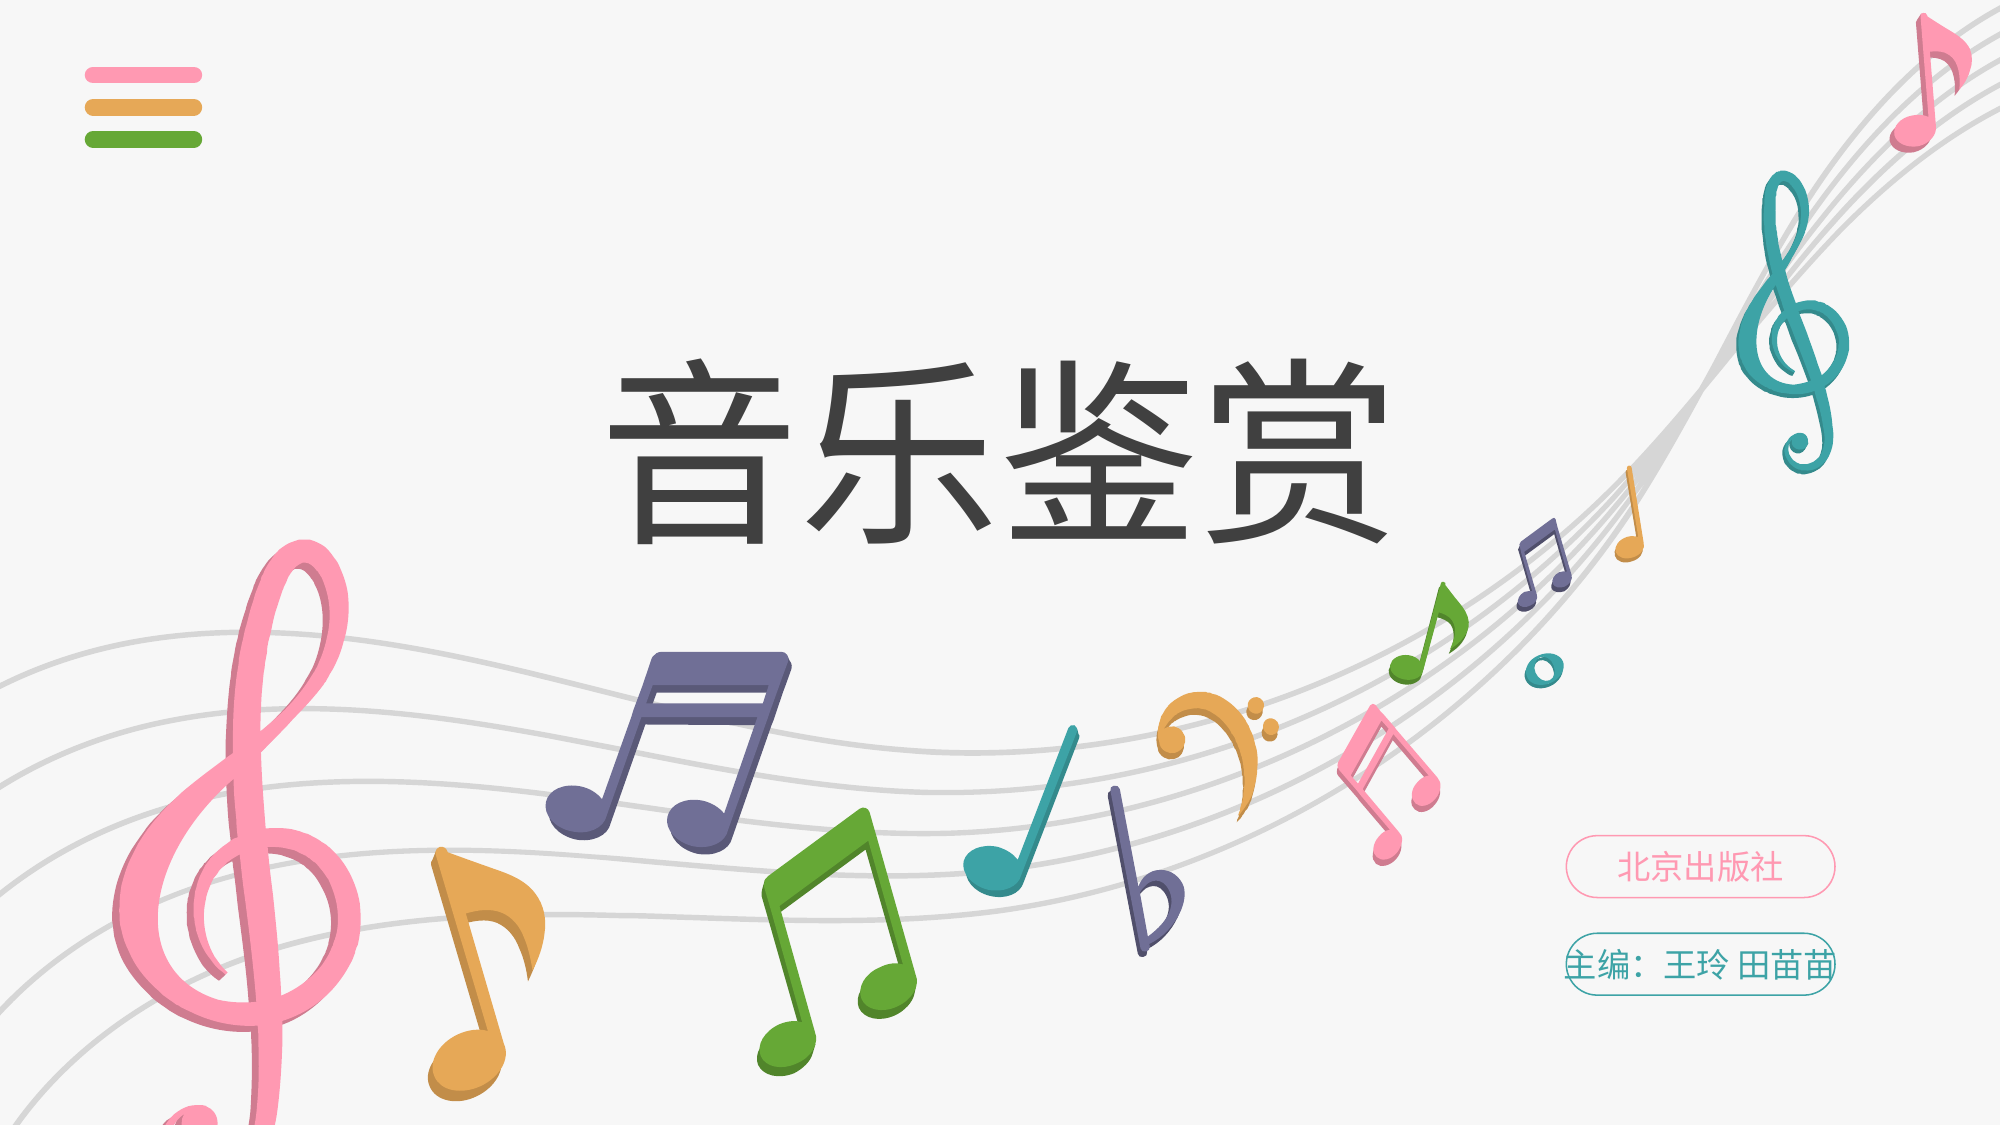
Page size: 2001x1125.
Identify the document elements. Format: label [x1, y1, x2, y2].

text_box [1546, 933, 1856, 996]
text_box [1566, 835, 1835, 898]
picture [0, 0, 2000, 1125]
text_box [93, 74, 194, 140]
